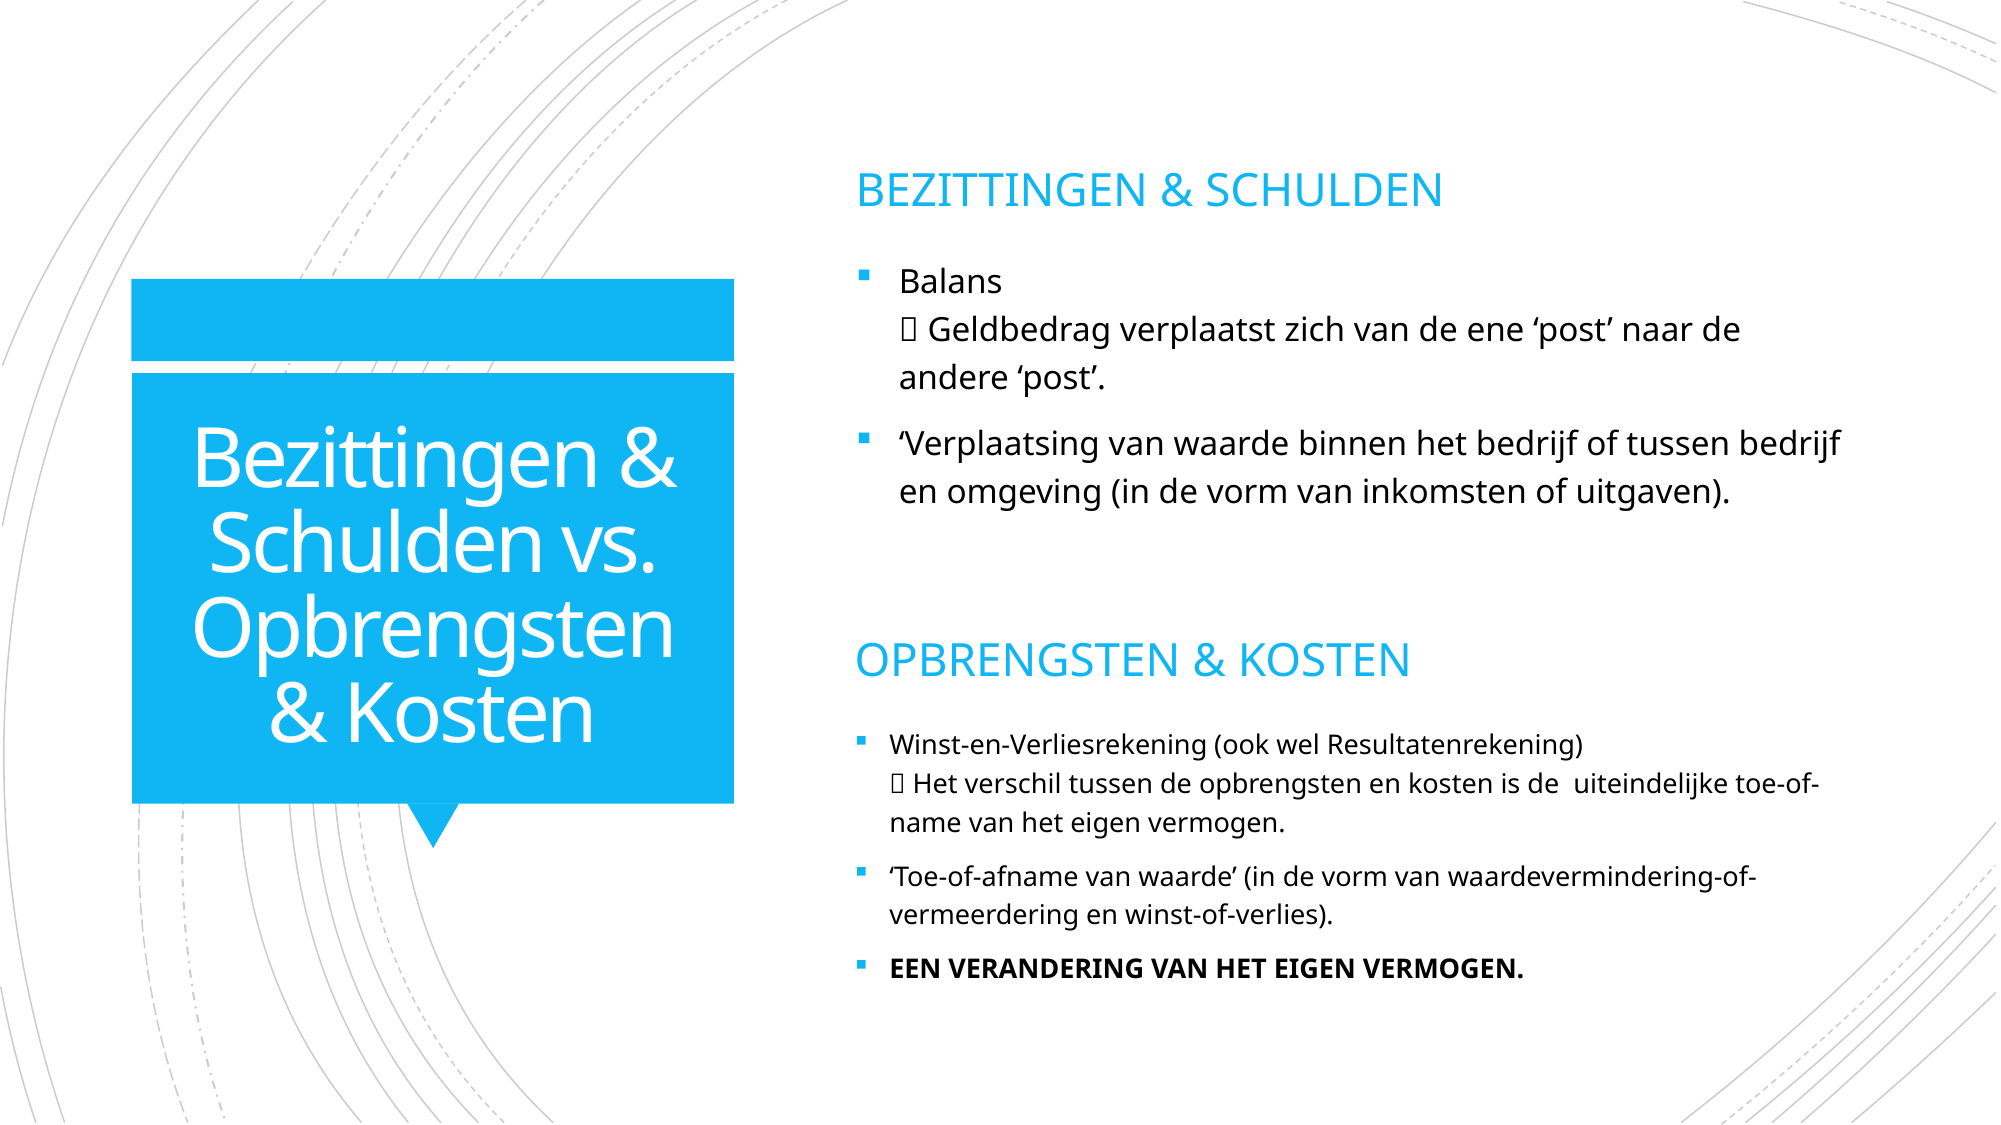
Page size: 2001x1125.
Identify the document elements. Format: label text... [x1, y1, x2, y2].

title Bezittingen & Schulden vs. Opbrengsten & Kosten [145, 387, 721, 792]
list Bezittingen & Schulden [840, 131, 1869, 244]
list Opbrengsten & KOsten [839, 601, 1868, 713]
list Balans  Geldbedrag verplaatst zich van de ene ‘post’ naar de andere ‘post’. ‘Verplaatsing van waarde binnen het bedrijf of tussen bedrijf en omgeving (in de vorm van inkomsten of uitgaven). [840, 244, 1869, 523]
list Winst-en-Verliesrekening (ook wel Resultatenrekening)  Het verschil tussen de opbrengsten en kosten is de uiteindelijke toe-of-name van het eigen vermogen. ‘Toe-of-afname van waarde’ (in de vorm van waardevermindering-of-vermeerdering en winst-of-verlies). EEN VERANDERING VAN HET EIGEN VERMOGEN. [839, 713, 1868, 994]
